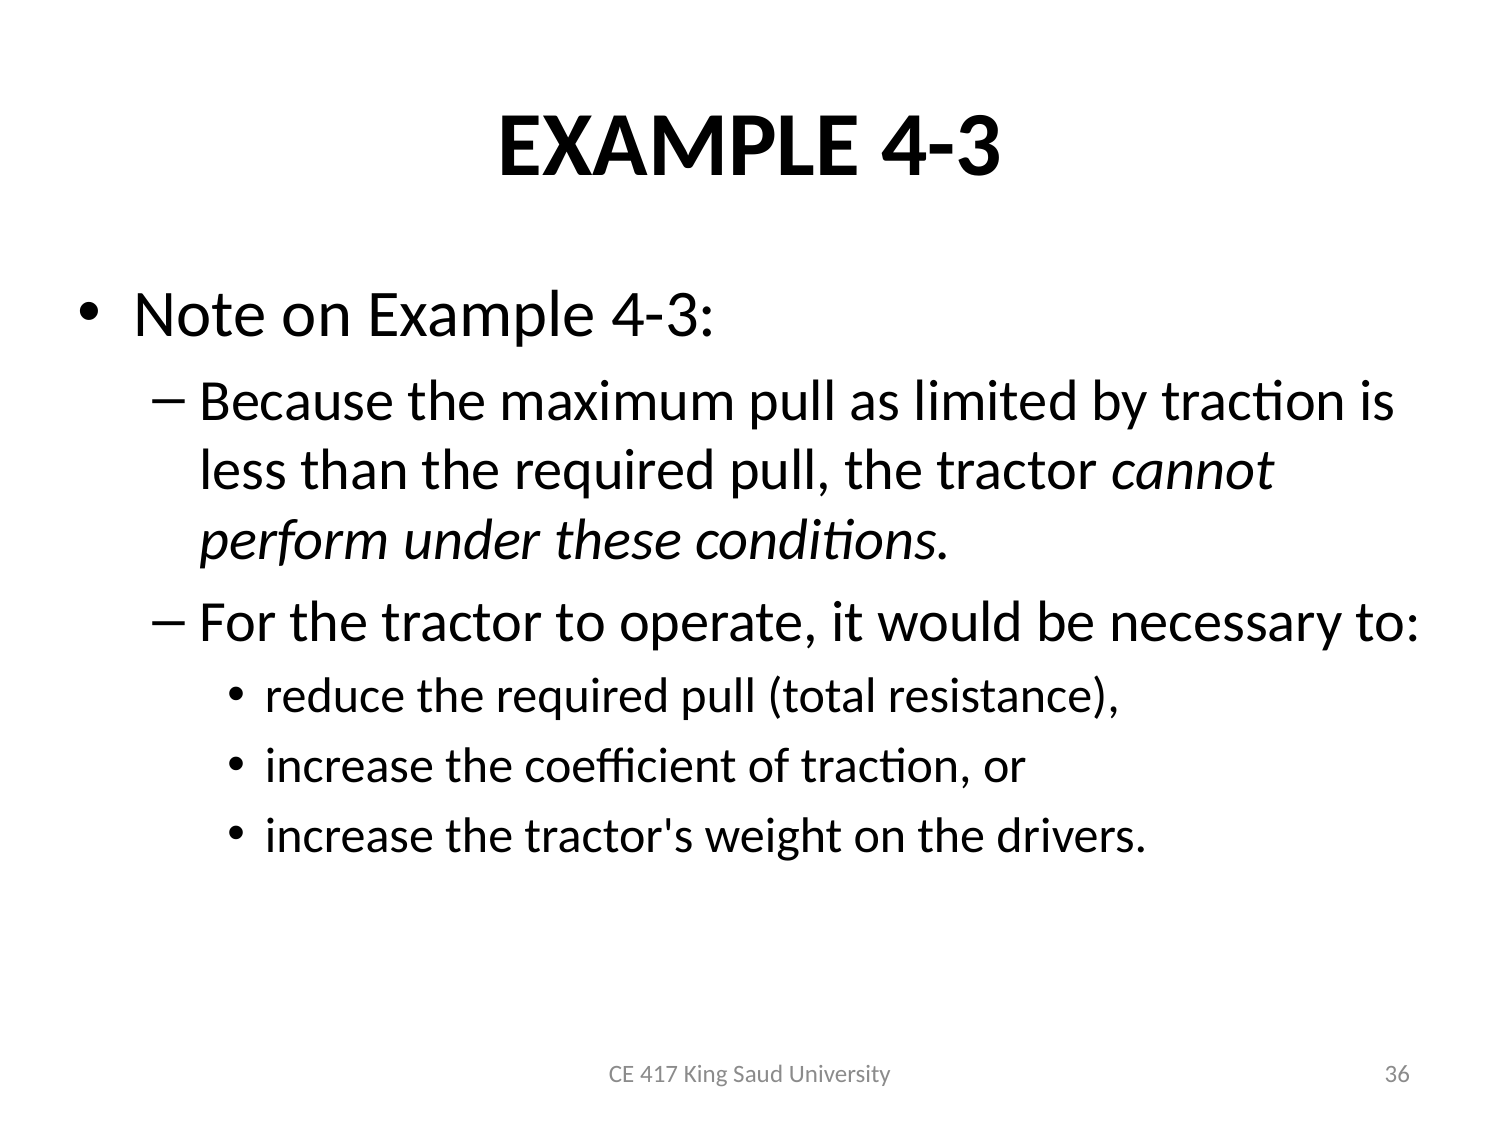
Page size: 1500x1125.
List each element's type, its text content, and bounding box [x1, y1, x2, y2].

slide_number 36 [1074, 1042, 1425, 1103]
list Note on Example 4-3: Because the maximum pull as limited by traction is less than the required pull, the tractor cannot perform under these conditions. For the tractor to operate, it would be necessary to: reduce the required pull (total resistance), increase the coefficient of traction, or increase the tractor's weight on the drivers. [62, 262, 1463, 1005]
title EXAMPLE 4-3 [75, 45, 1425, 233]
footer CE 417 King Saud University [512, 1042, 988, 1103]
